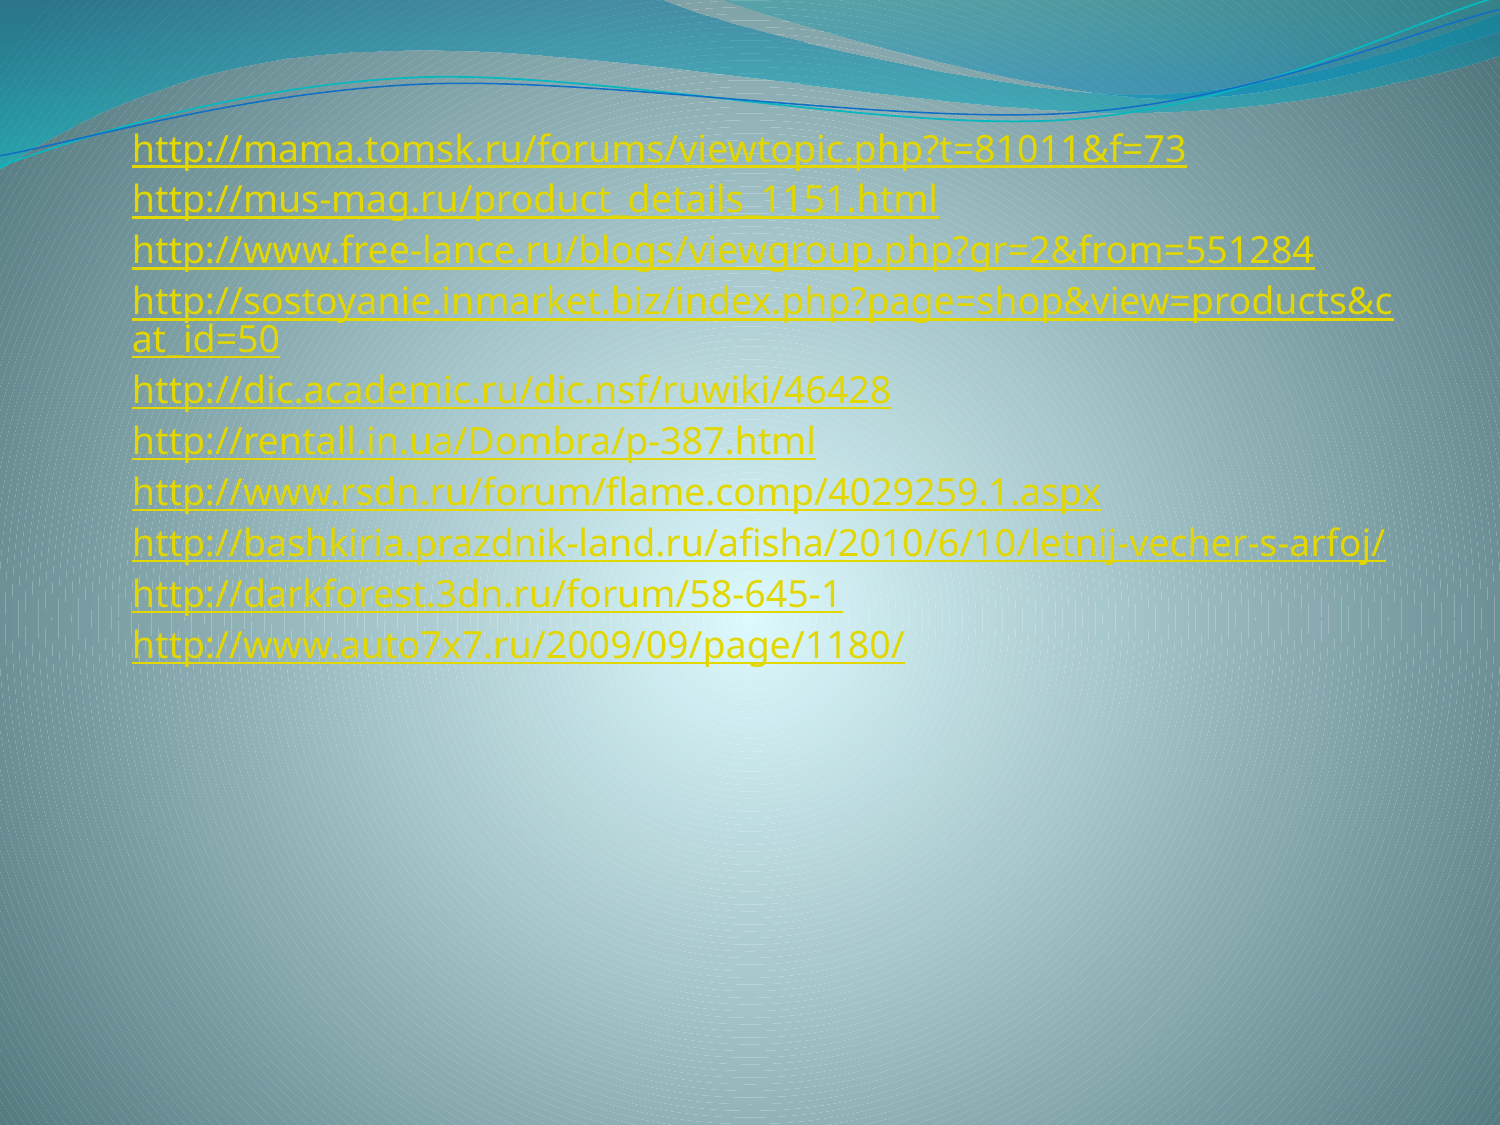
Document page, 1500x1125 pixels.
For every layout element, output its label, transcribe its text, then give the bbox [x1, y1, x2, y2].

text_box http://mama.tomsk.ru/forums/viewtopic.php?t=81011&f=73 http://mus-mag.ru/product_details_1151.html http://www.free-lance.ru/blogs/viewgroup.php?gr=2&from=551284 http://sostoyanie.inmarket.biz/index.php?page=shop&view=products&cat_id=50 http://dic.academic.ru/dic.nsf/ruwiki/46428 http://rentall.in.ua/Dombra/p-387.html http://www.rsdn.ru/forum/flame.comp/4029259.1.aspx http://bashkiria.prazdnik-land.ru/afisha/2010/6/10/letnij-vecher-s-arfoj/ http://darkforest.3dn.ru/forum/58-645-1 http://www.auto7x7.ru/2009/09/page/1180/ [117, 117, 1418, 643]
